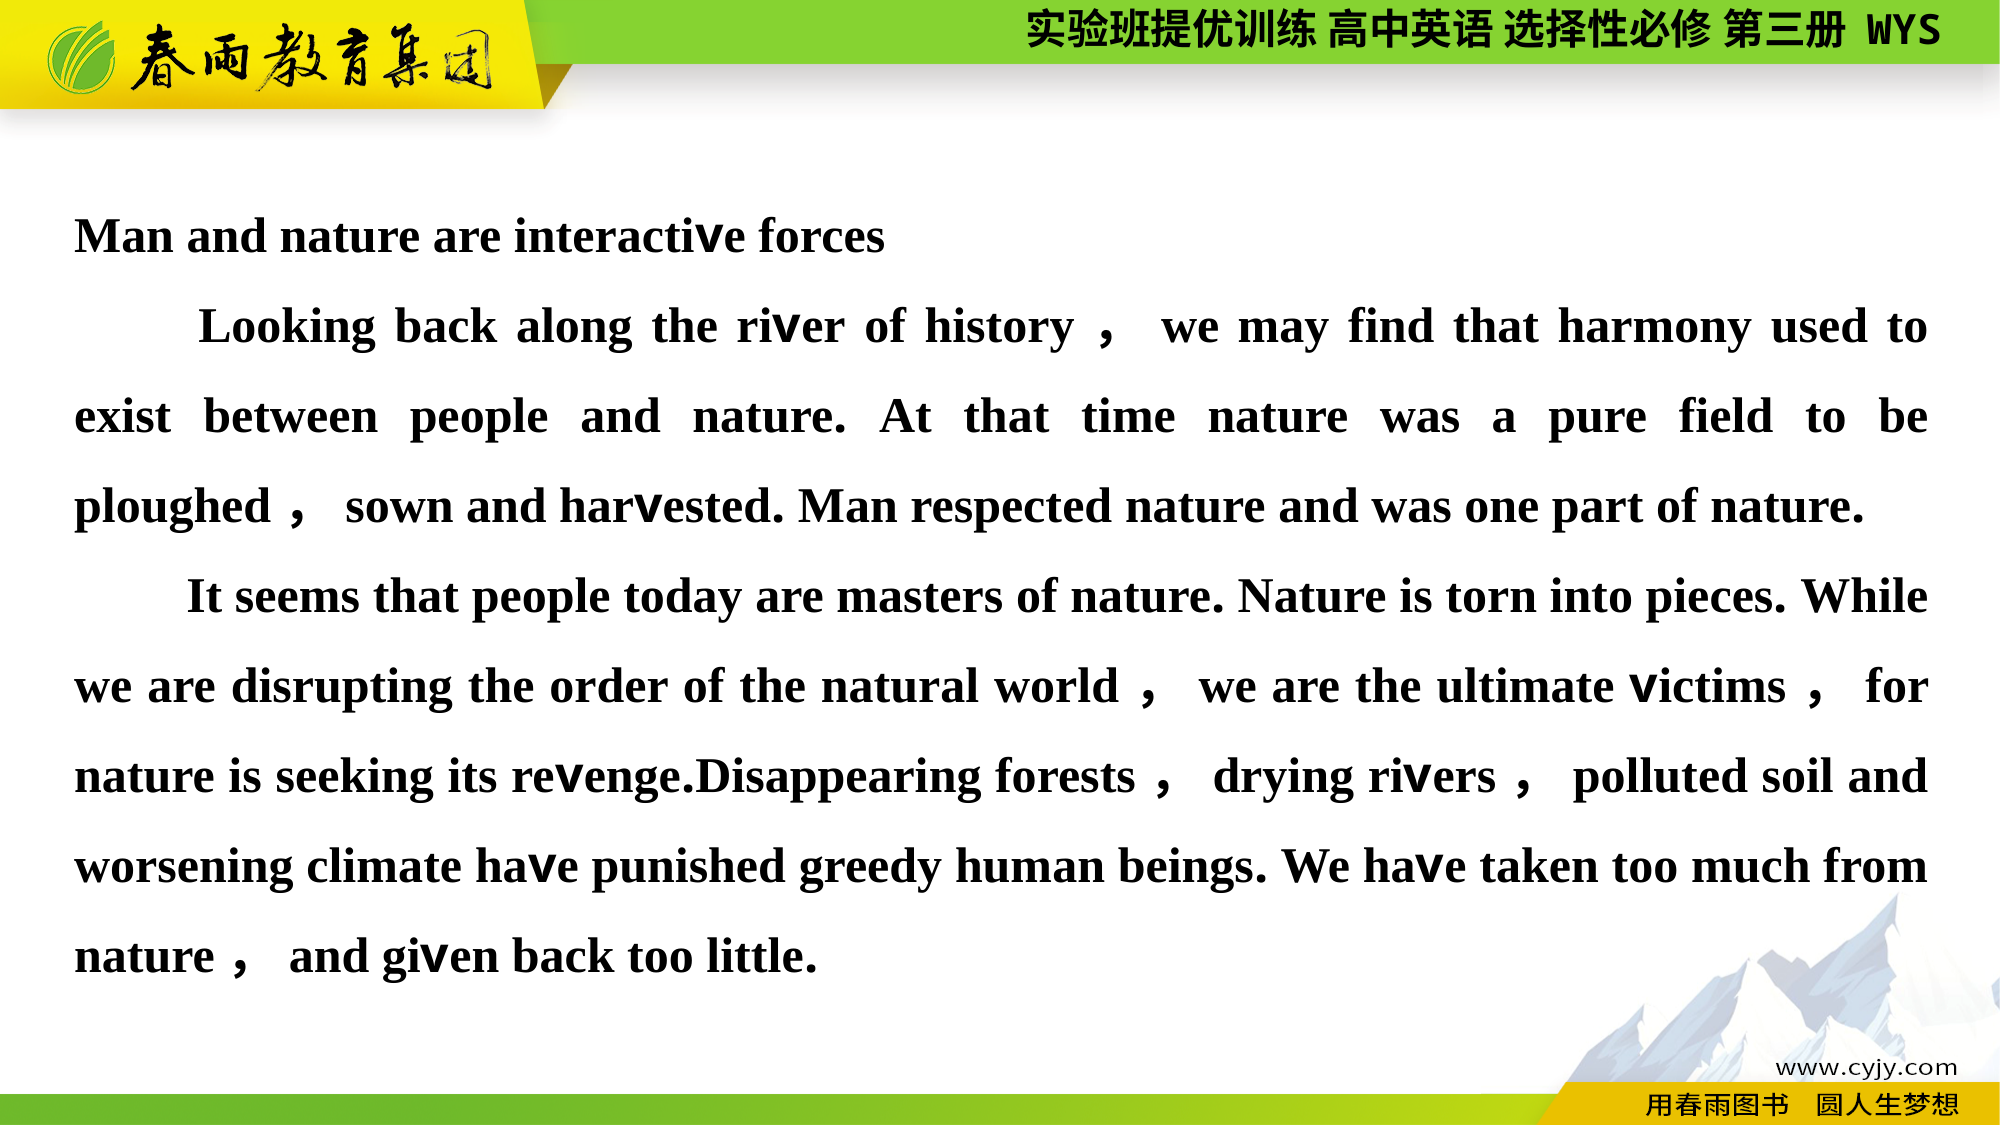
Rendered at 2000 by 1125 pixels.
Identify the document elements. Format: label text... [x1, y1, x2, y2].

picture [0, 0, 2000, 1125]
list Man and nature are interactive forces Looking back along the river of history，we may find that harmony used to exist between people and nature. At that time nature was a pure field to be ploughed，sown and harvested. Man respected nature and was one part of nature. It seems that people today are masters of nature. Nature is torn into pieces. While we are disrupting the order of the natural world，we are the ultimate victims，for nature is seeking its revenge.Disappearing forests，drying rivers，polluted soil and worsening climate have punished greedy human beings. We have taken too much from nature，and given back too little. [59, 164, 1944, 988]
